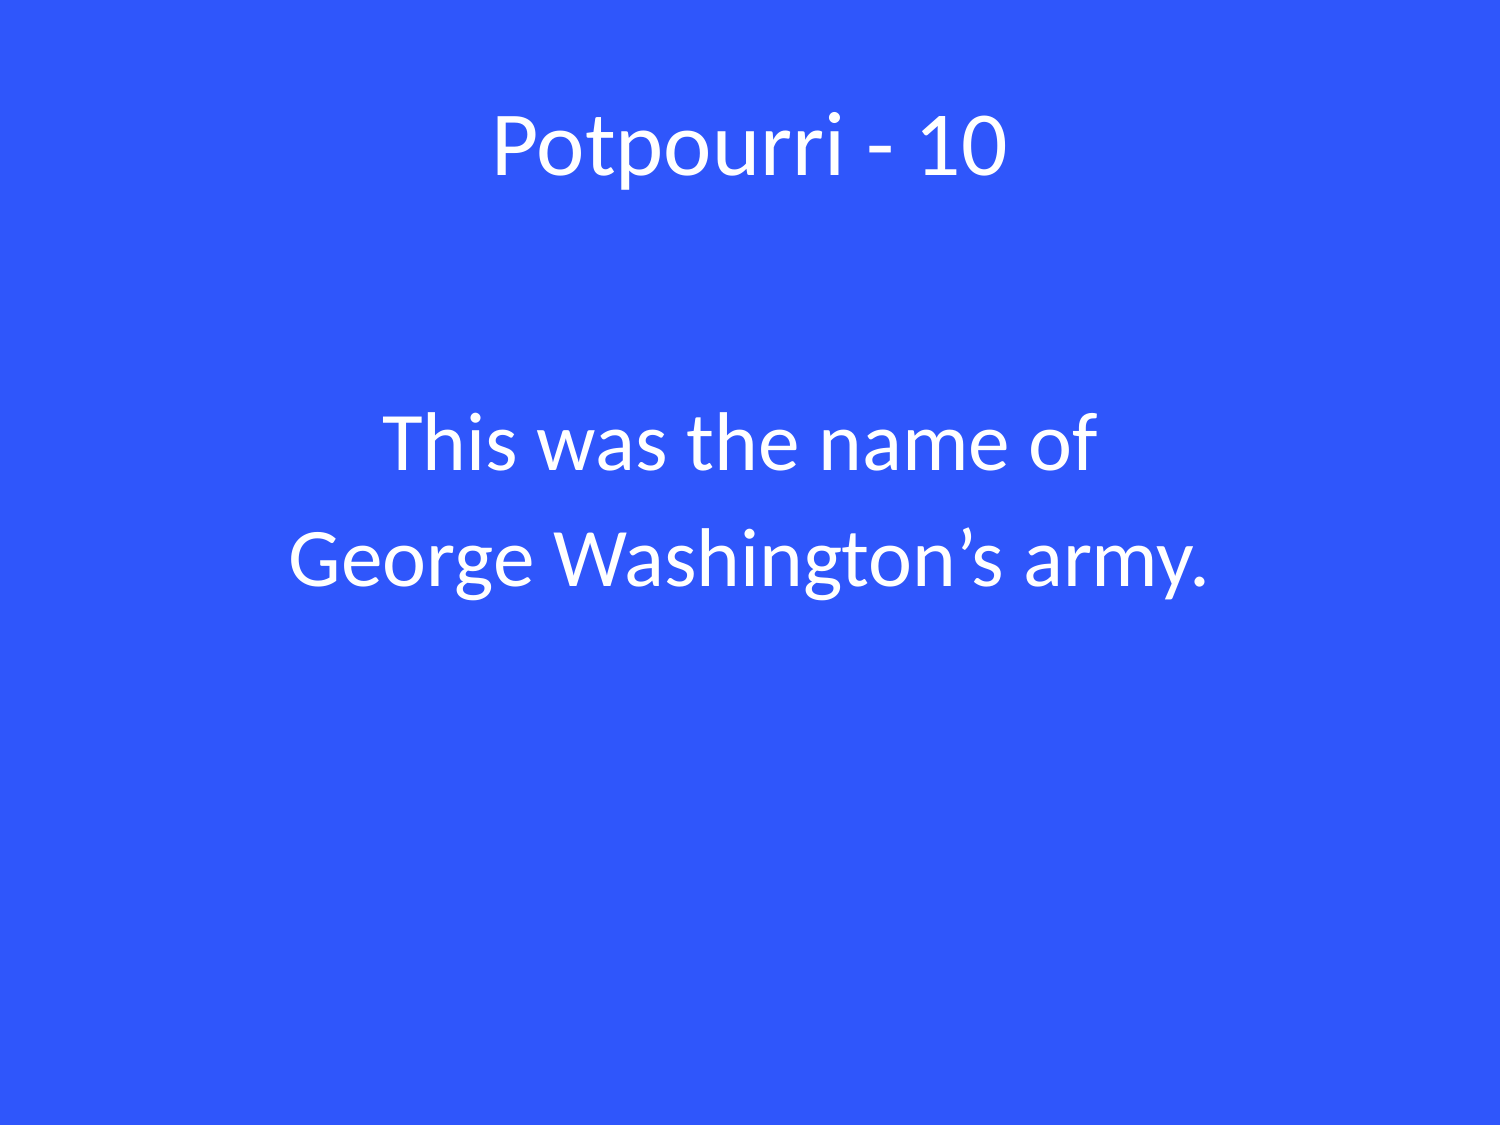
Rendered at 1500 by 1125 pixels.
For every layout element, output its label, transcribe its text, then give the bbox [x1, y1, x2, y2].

title Potpourri - 10 [75, 45, 1425, 233]
list This was the name of George Washington’s army. [75, 262, 1425, 1005]
